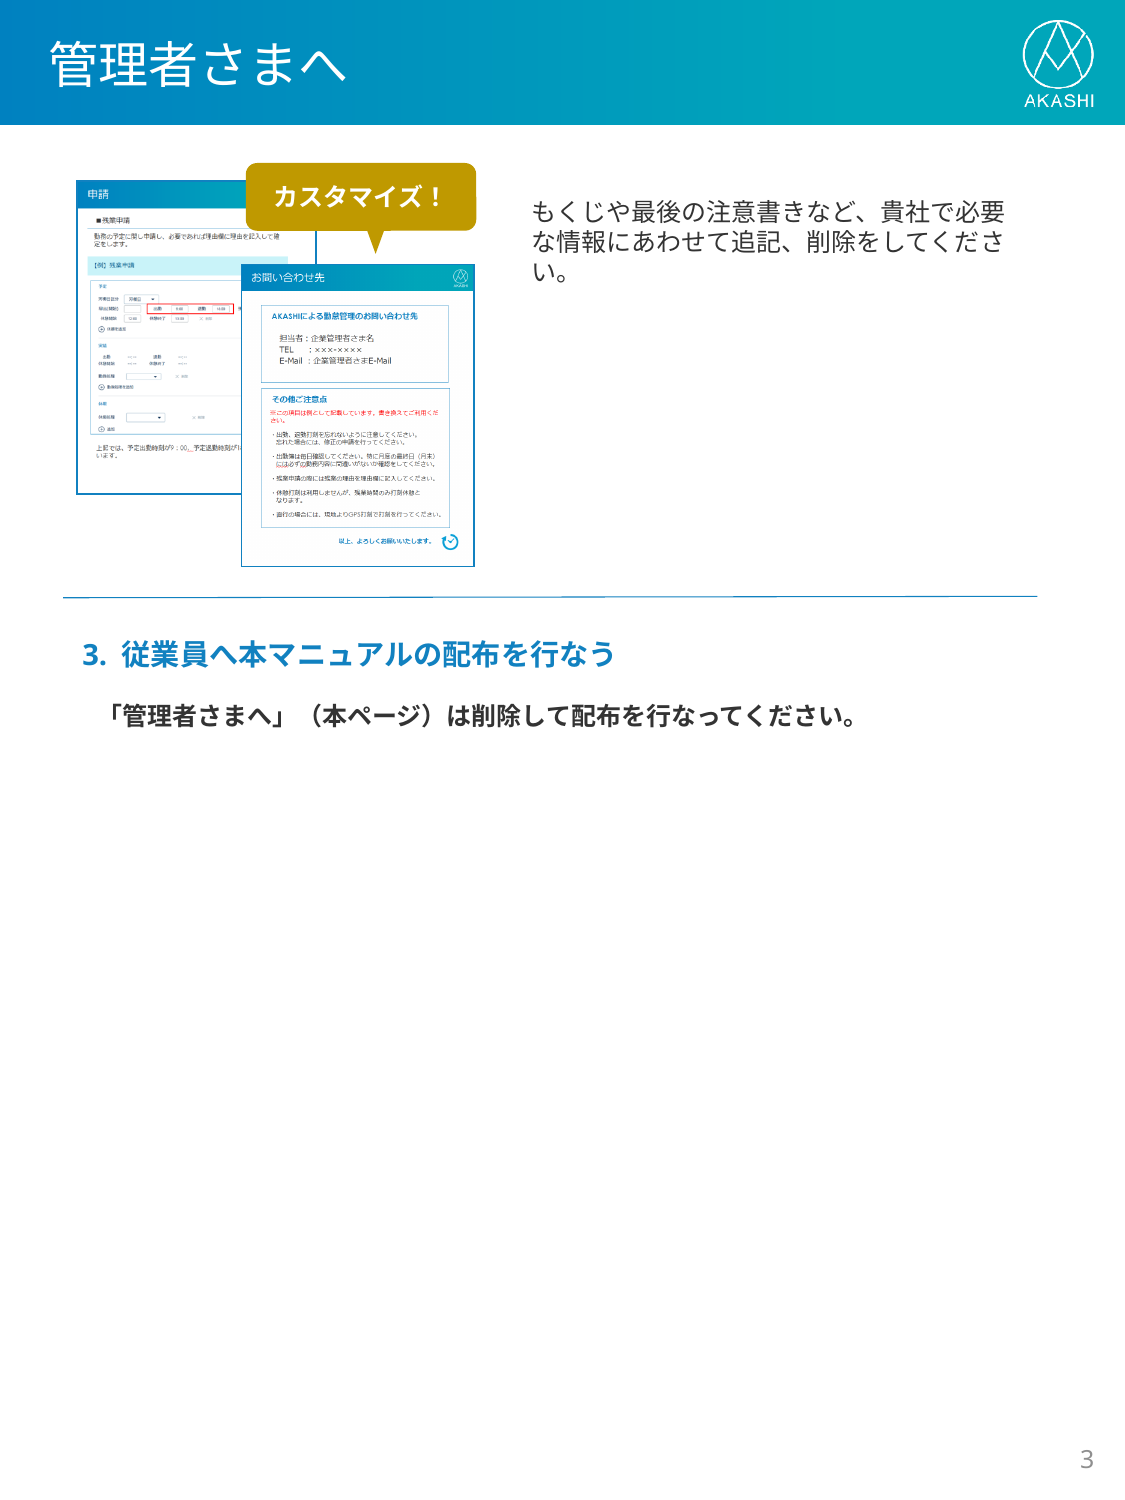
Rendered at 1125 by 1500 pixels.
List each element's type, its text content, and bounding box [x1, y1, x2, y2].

picture [77, 181, 474, 566]
picture [263, 274, 271, 281]
slide_number 2 [856, 1420, 1110, 1500]
text_box 3. 従業員へ本マニュアルの配布を行なう [67, 628, 1045, 679]
text_box 「管理者さまへ」（本ページ）は削除して配布を行なってください。 [83, 693, 1000, 738]
text_box もくじや最後の注意書きなど、貴社で必要な情報にあわせて追記、削除をしてください。 [517, 189, 1024, 324]
title 管理者さまへ [33, 0, 1045, 123]
picture [1045, 9, 1103, 117]
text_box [245, 162, 477, 254]
